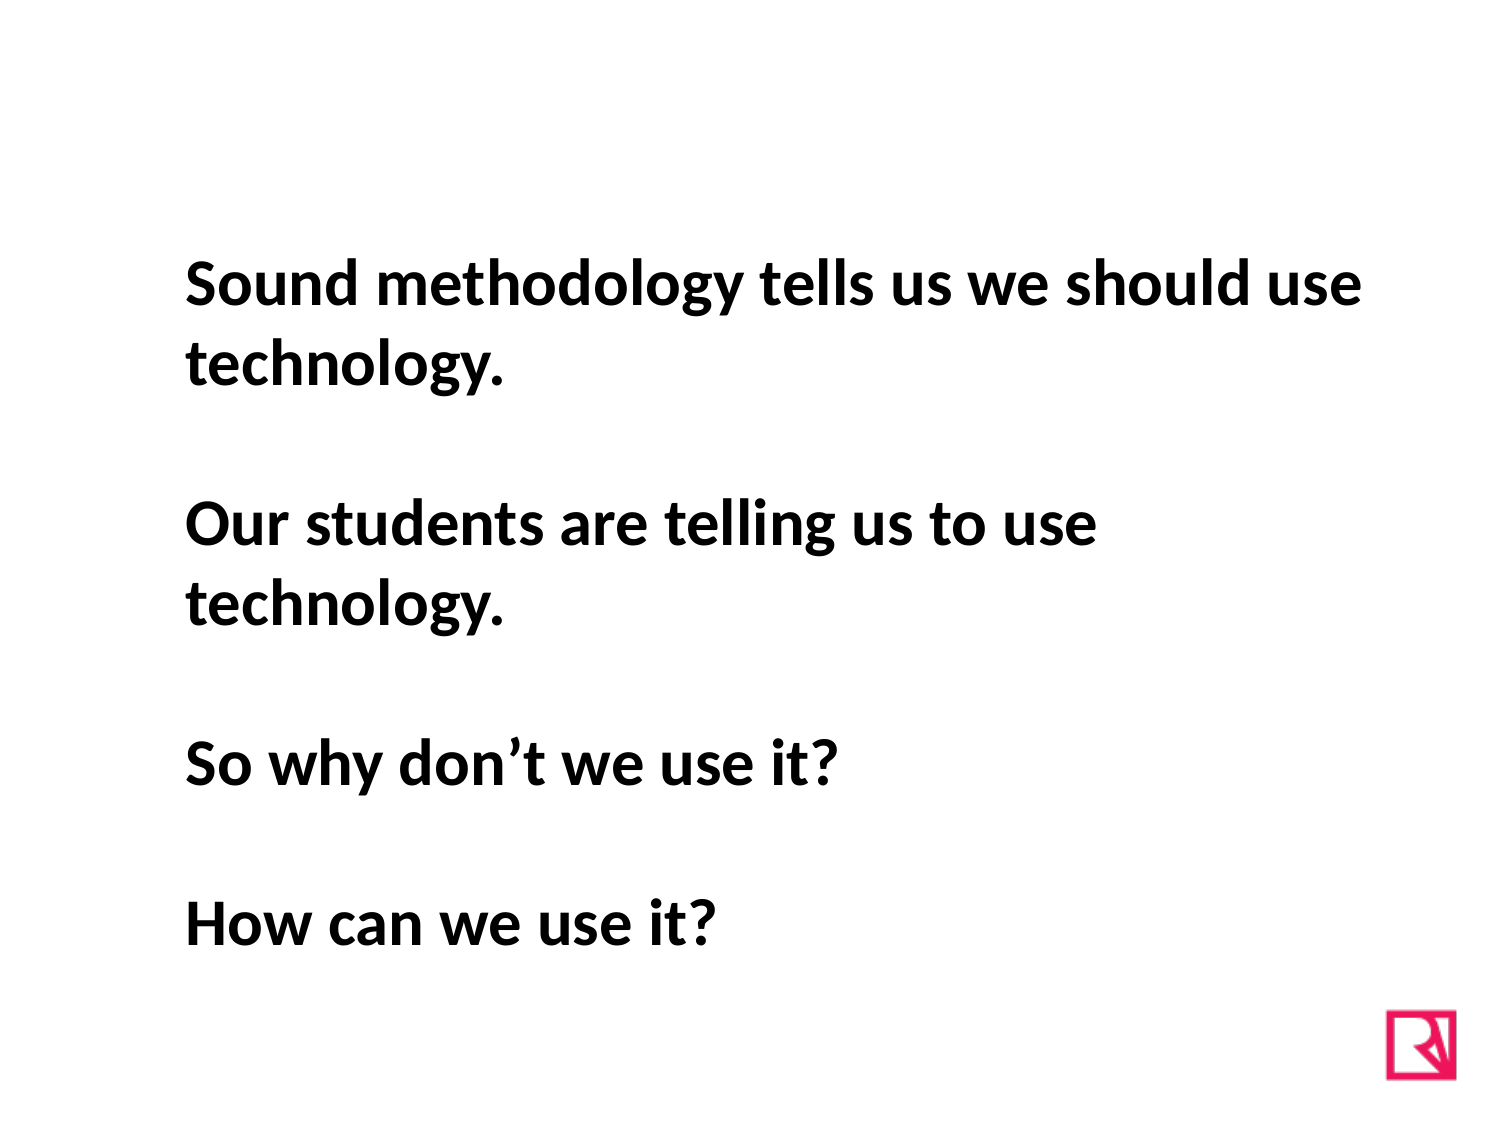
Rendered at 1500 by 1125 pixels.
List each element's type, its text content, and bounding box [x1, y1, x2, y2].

text_box Sound methodology tells us we should use technology. Our students are telling us to use technology. So why don’t we use it? How can we use it? [171, 231, 1412, 967]
picture [1375, 999, 1466, 1089]
